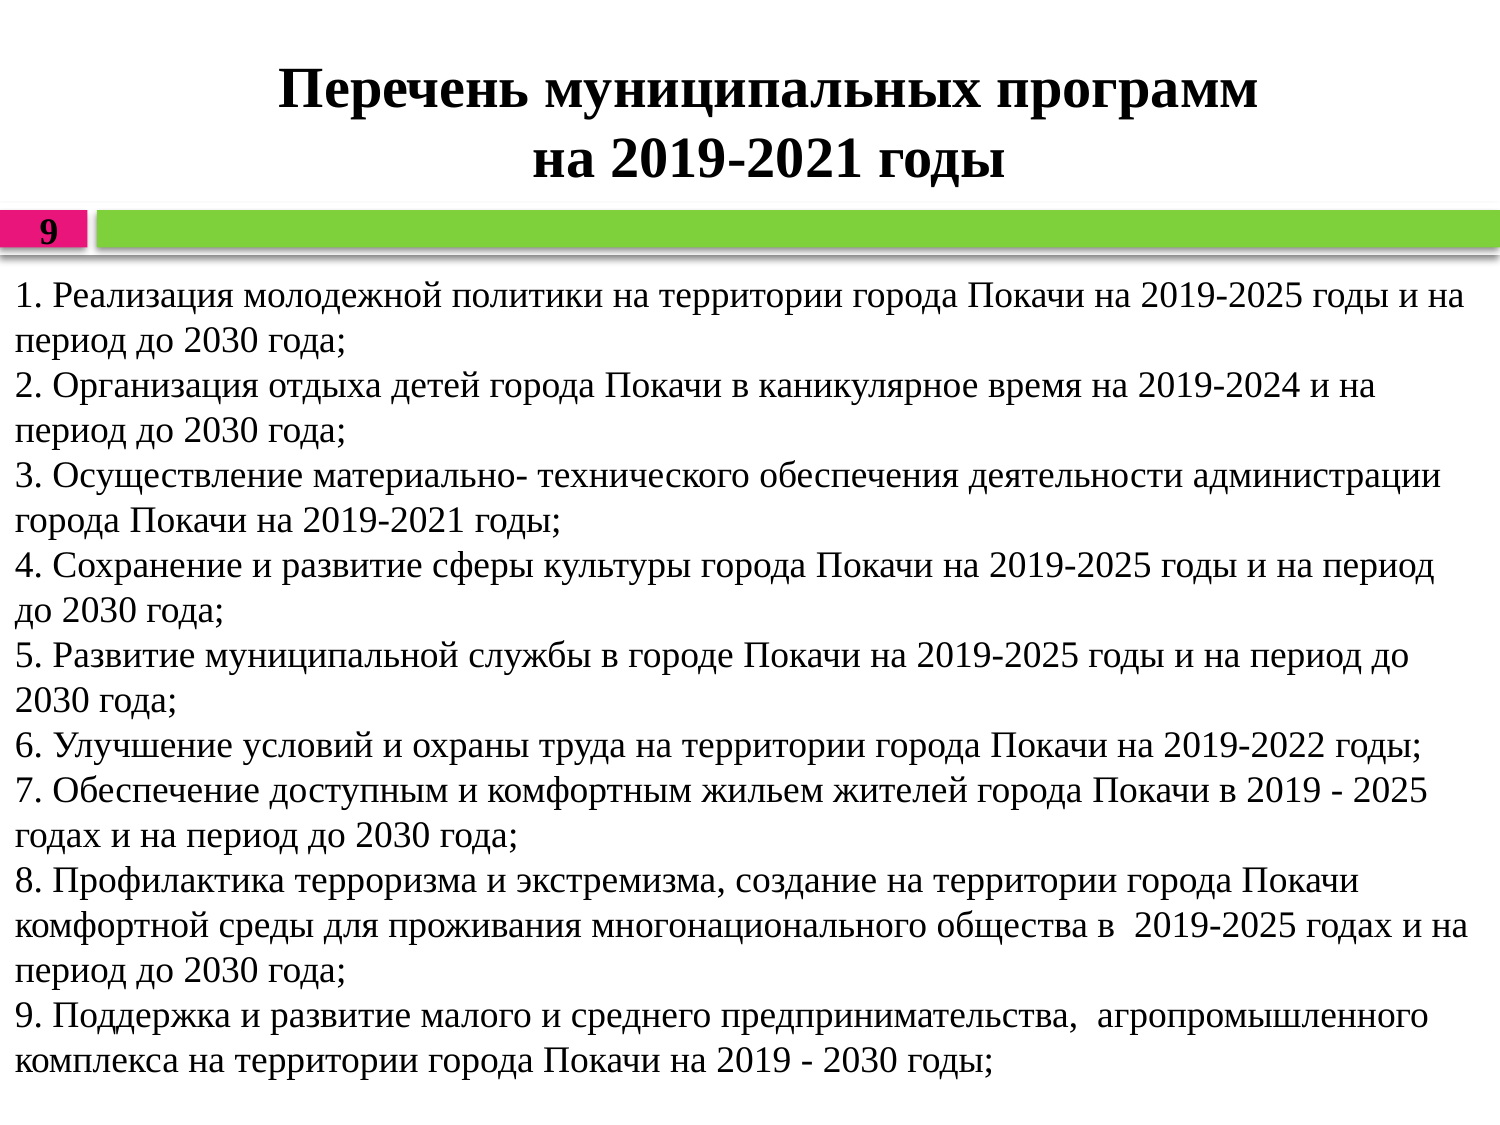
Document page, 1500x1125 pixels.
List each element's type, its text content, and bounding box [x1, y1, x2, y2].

title Перечень муниципальных программ на 2019-2021 годы [100, 37, 1438, 200]
list 1. Реализация молодежной политики на территории города Покачи на 2019-2025 годы и на период до 2030 года; 2. Организация отдыха детей города Покачи в каникулярное время на 2019-2024 и на период до 2030 года; 3. Осуществление материально- технического обеспечения деятельности администрации города Покачи на 2019-2021 годы; 4. Сохранение и развитие сферы культуры города Покачи на 2019-2025 годы и на период до 2030 года; 5. Развитие муниципальной службы в городе Покачи на 2019-2025 годы и на период до 2030 года; 6. Улучшение условий и охраны труда на территории города Покачи на 2019-2022 годы; 7. Обеспечение доступным и комфортным жильем жителей города Покачи в 2019 - 2025 годах и на период до 2030 года; 8. Профилактика терроризма и экстремизма, создание на территории города Покачи комфортной среды для проживания многонационального общества в 2019-2025 годах и на период до 2030 года; 9. Поддержка и развитие малого и среднего предпринимательства, агропромышленного комплекса на территории города Покачи на 2019 - 2030 годы; [0, 262, 1495, 1106]
text_box 9 [24, 199, 74, 260]
